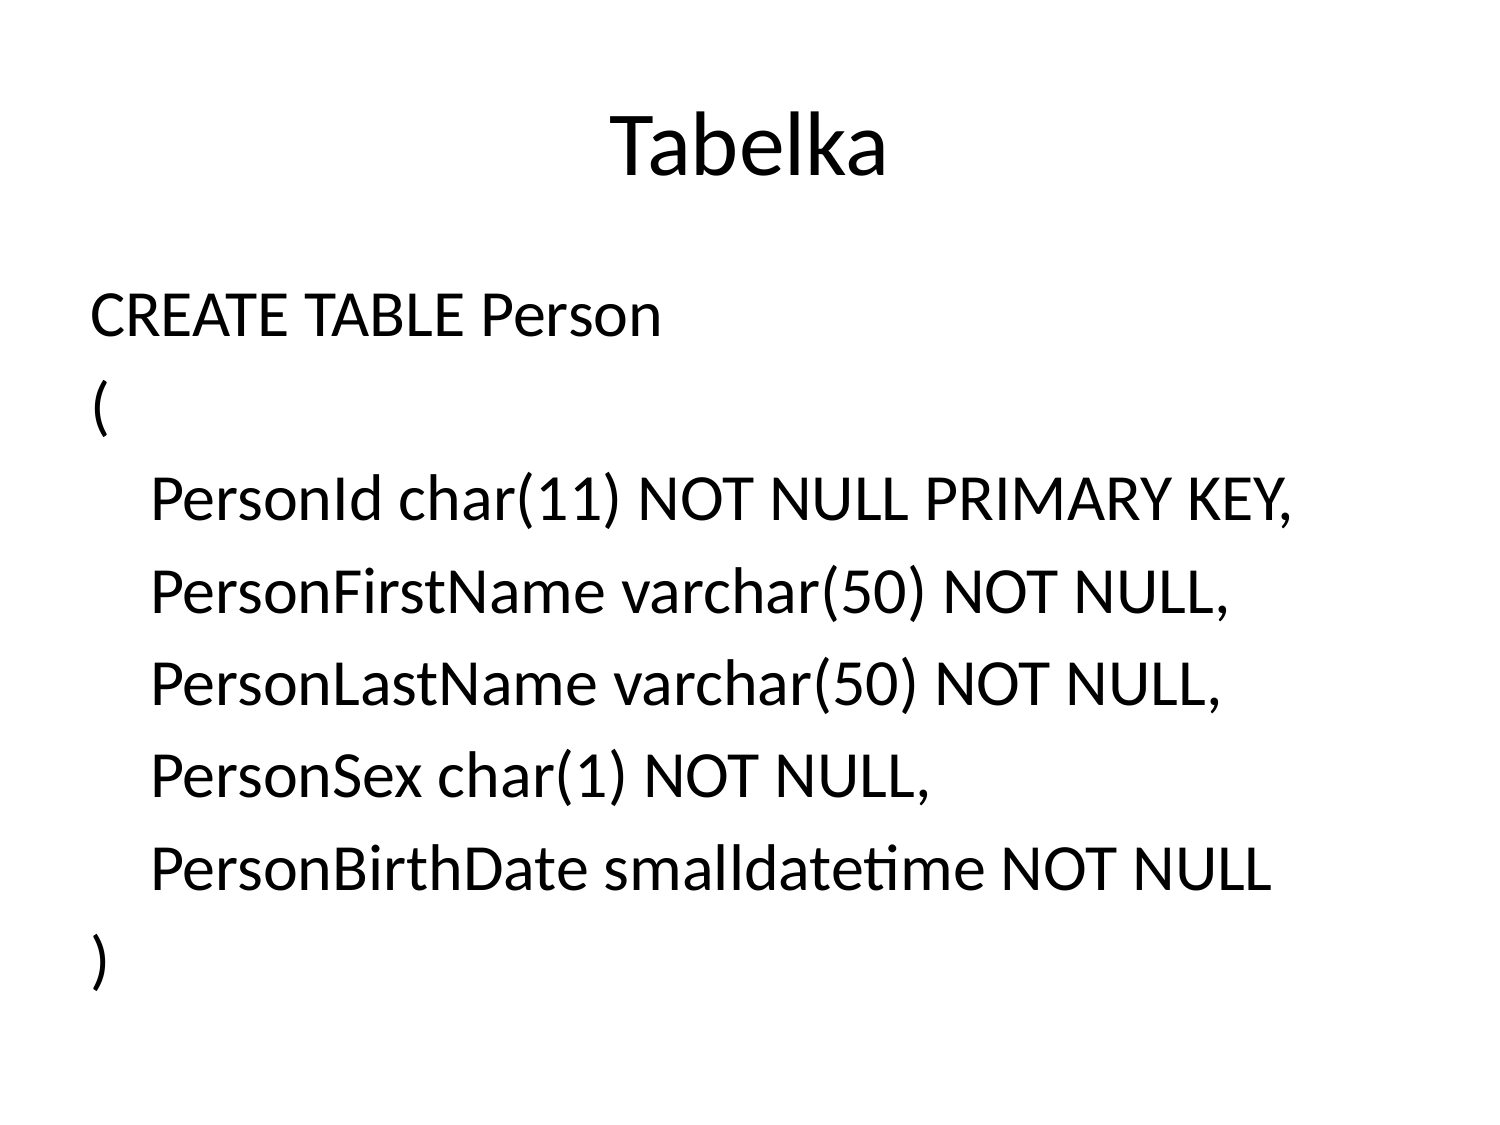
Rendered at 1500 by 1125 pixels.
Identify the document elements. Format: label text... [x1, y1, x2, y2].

list CREATE TABLE Person ( PersonId char(11) NOT NULL PRIMARY KEY, PersonFirstName varchar(50) NOT NULL, PersonLastName varchar(50) NOT NULL, PersonSex char(1) NOT NULL, PersonBirthDate smalldatetime NOT NULL ) [75, 262, 1425, 1005]
title Tabelka [75, 45, 1425, 233]
